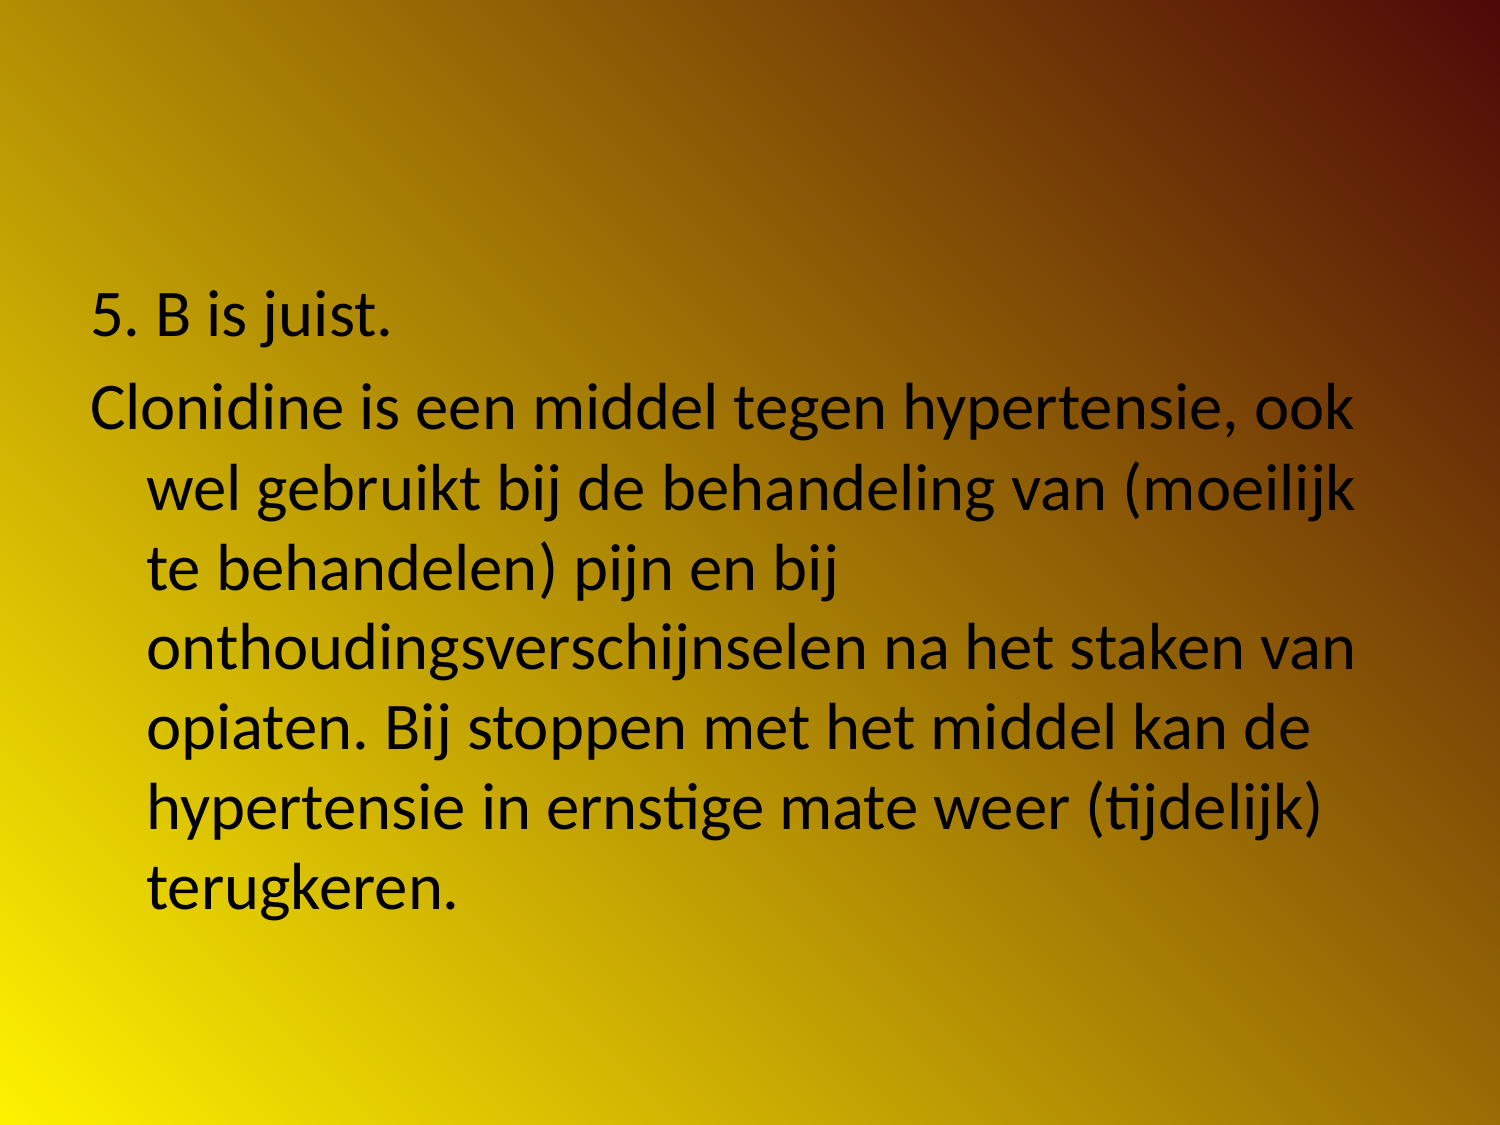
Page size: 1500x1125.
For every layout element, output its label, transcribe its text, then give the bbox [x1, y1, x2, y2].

list 5. B is juist. Clonidine is een middel tegen hypertensie, ook wel gebruikt bij de behandeling van (moeilijk te behandelen) pijn en bij onthoudingsverschijnselen na het staken van opiaten. Bij stoppen met het middel kan de hypertensie in ernstige mate weer (tijdelijk) terugkeren. [75, 262, 1425, 1005]
